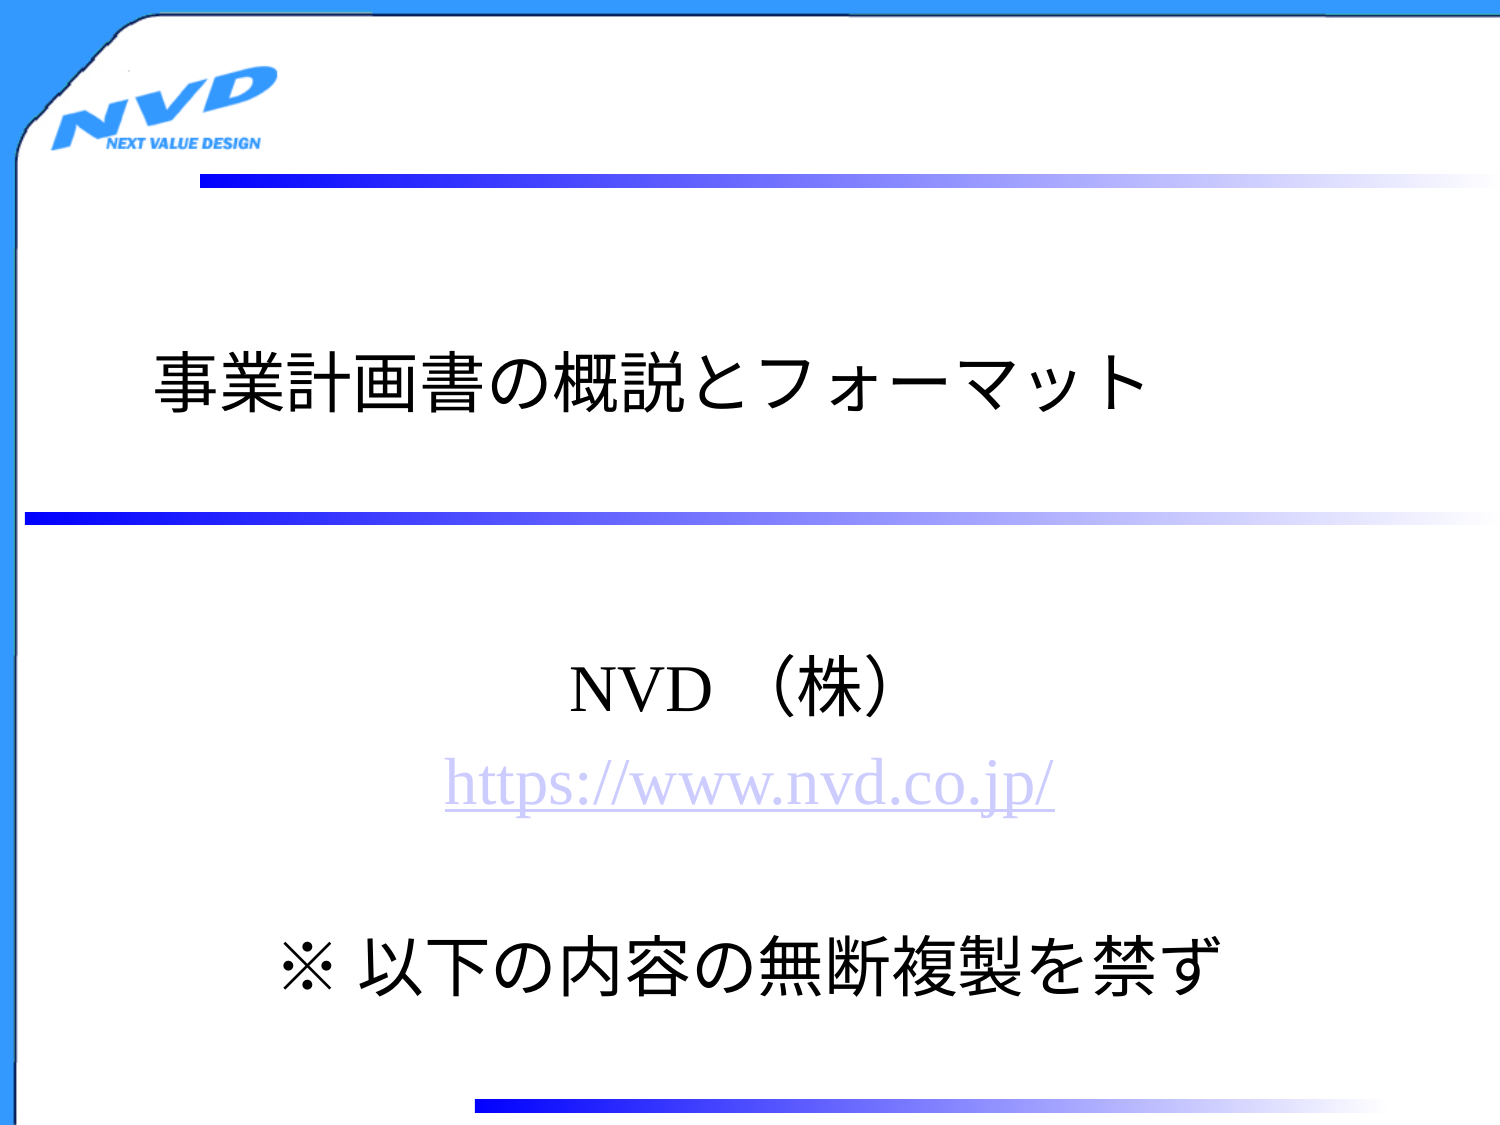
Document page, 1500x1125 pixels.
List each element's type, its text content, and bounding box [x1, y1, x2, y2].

table_cell 商品１ [837, 512, 842, 525]
table_cell [992, 175, 997, 187]
table_cell [924, 512, 929, 525]
table_cell [751, 512, 755, 525]
picture [0, 0, 1500, 1125]
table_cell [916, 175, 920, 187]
title 事業計画書の概説とフォーマット [137, 287, 1413, 476]
subtitle NVD（株） https://www.nvd.co.jp/ ※以下の内容の無断複製を禁ず [225, 637, 1275, 925]
